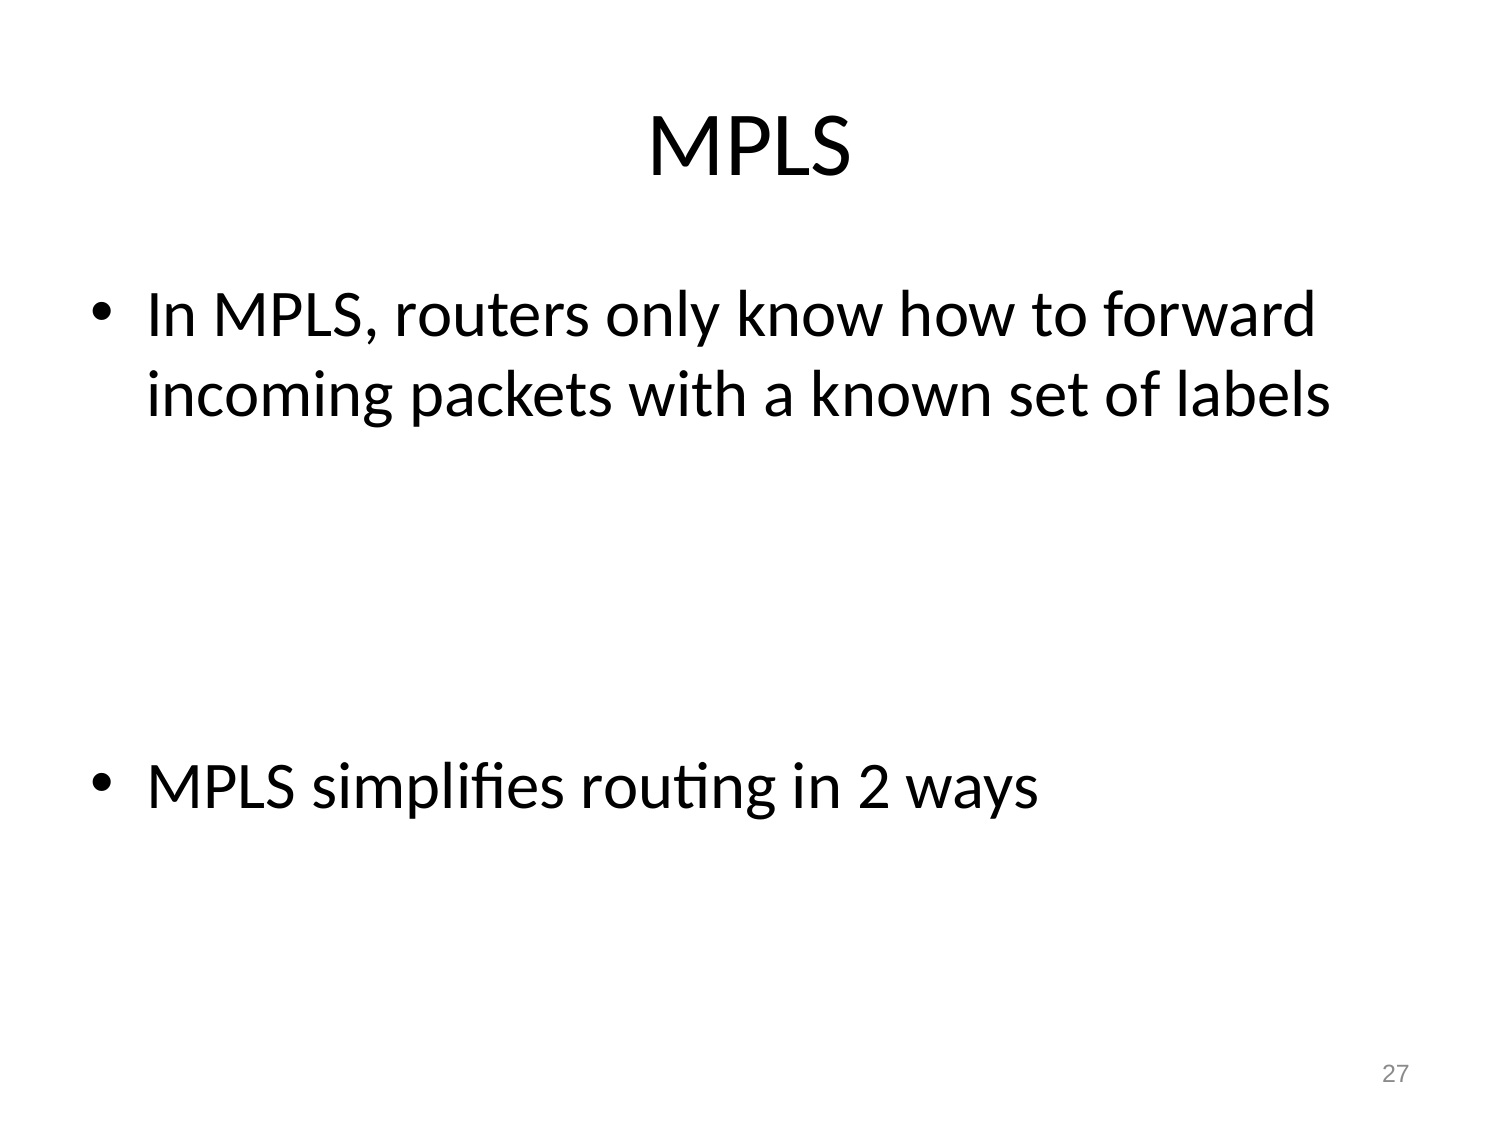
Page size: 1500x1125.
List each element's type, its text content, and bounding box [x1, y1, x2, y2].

slide_number 27 [1074, 1042, 1425, 1103]
list In MPLS, routers only know how to forward incoming packets with a known set of labels MPLS simplifies routing in 2 ways [74, 262, 1426, 1006]
title MPLS [74, 44, 1426, 233]
